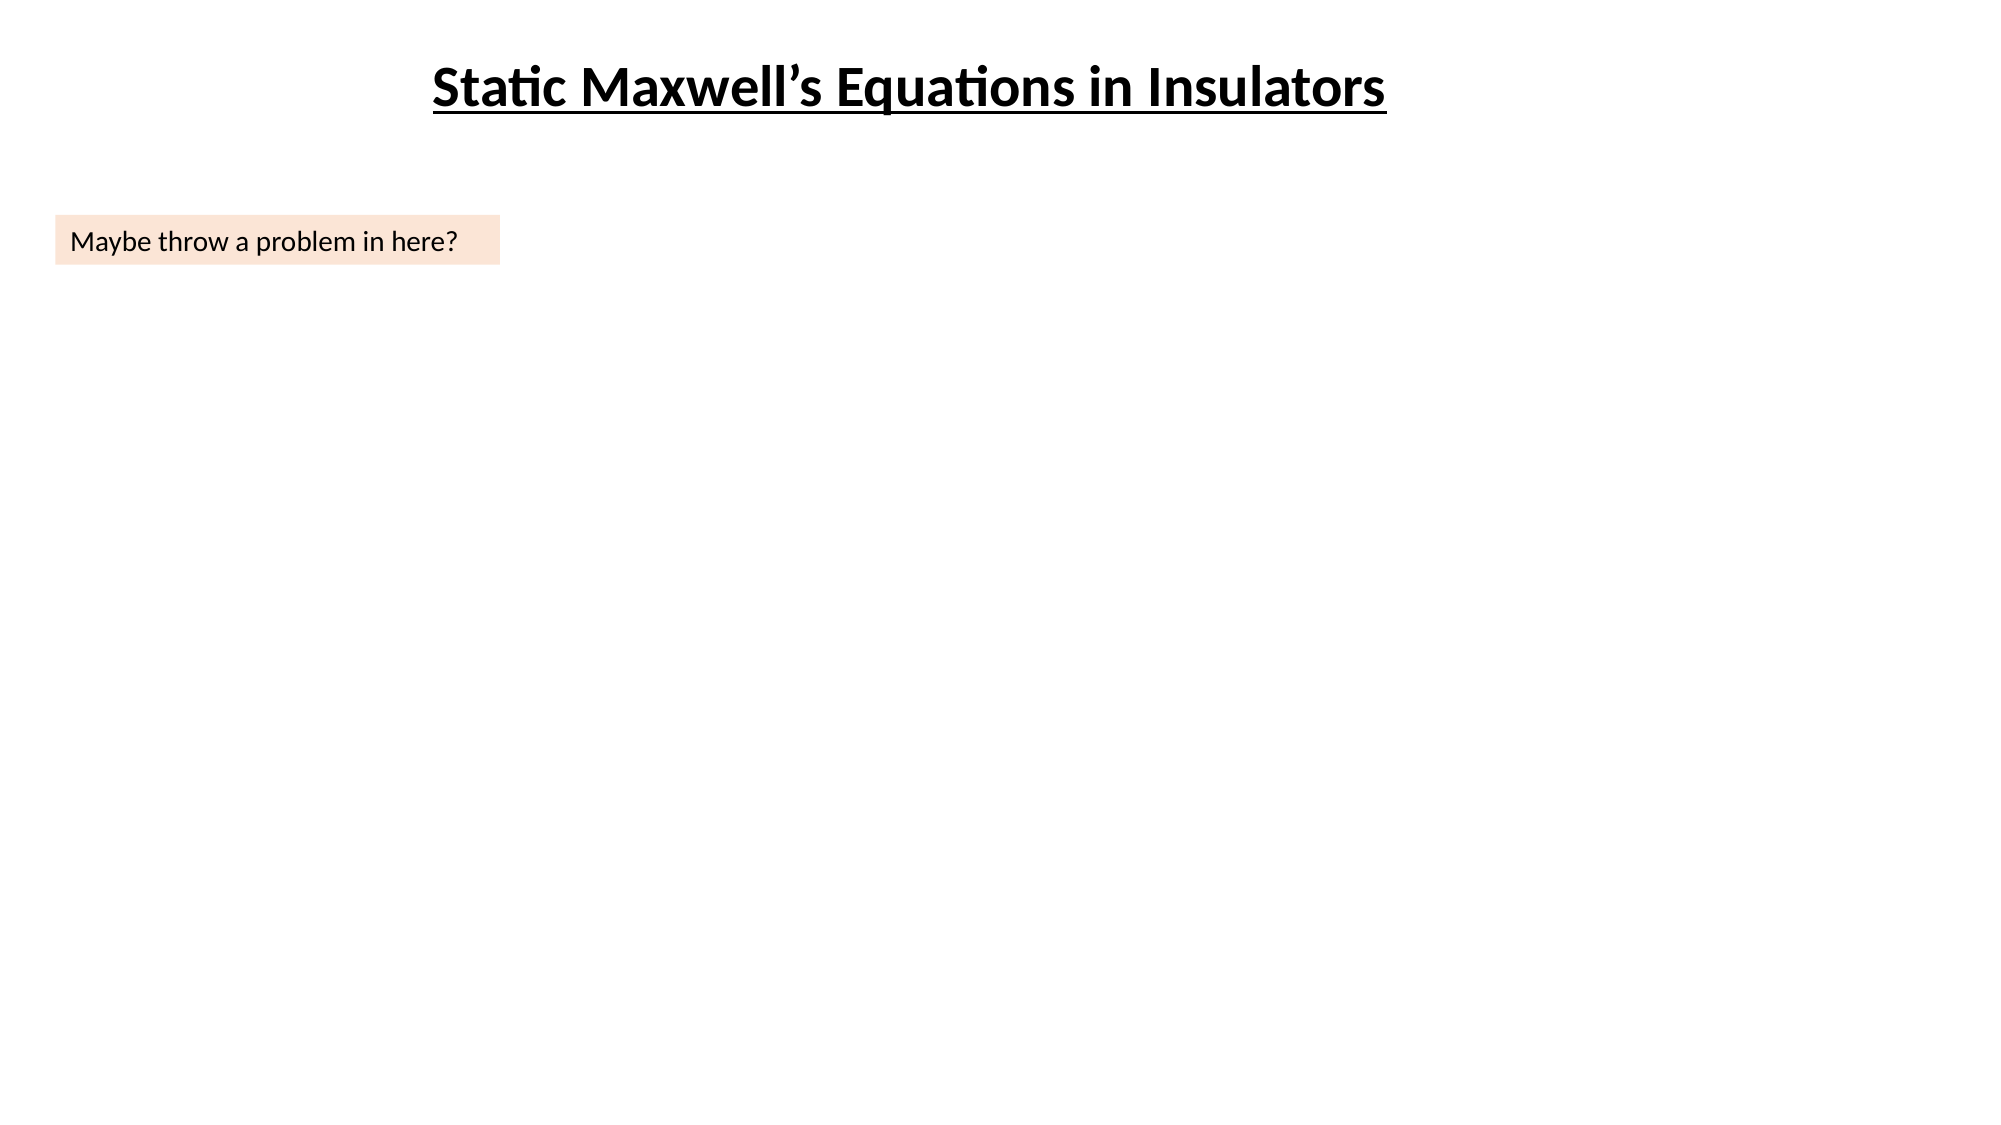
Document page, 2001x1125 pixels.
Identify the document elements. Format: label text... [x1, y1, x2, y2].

text_box Maybe throw a problem in here? [55, 214, 500, 265]
title Static Maxwell’s Equations in Insulators [347, 13, 1473, 128]
